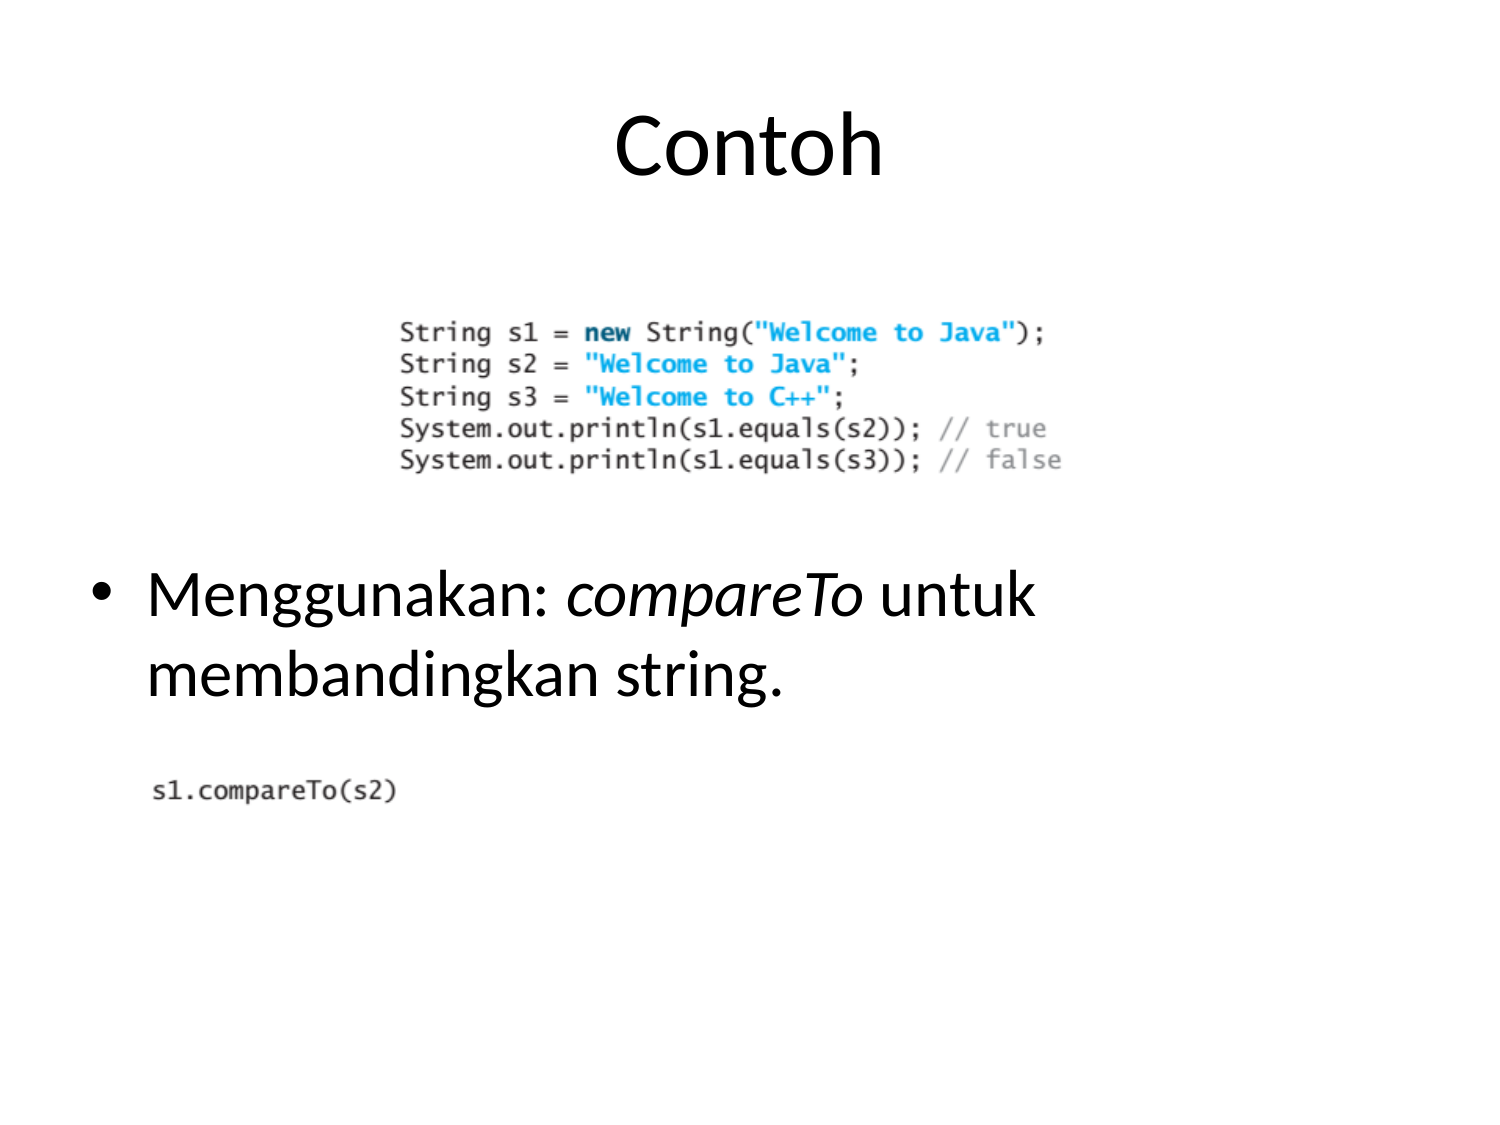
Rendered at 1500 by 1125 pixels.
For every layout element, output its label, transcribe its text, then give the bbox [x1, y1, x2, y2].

picture [383, 302, 1083, 494]
picture [135, 763, 407, 820]
list Menggunakan: compareTo untuk membandingkan string. [75, 262, 1425, 1005]
title Contoh [75, 45, 1425, 233]
